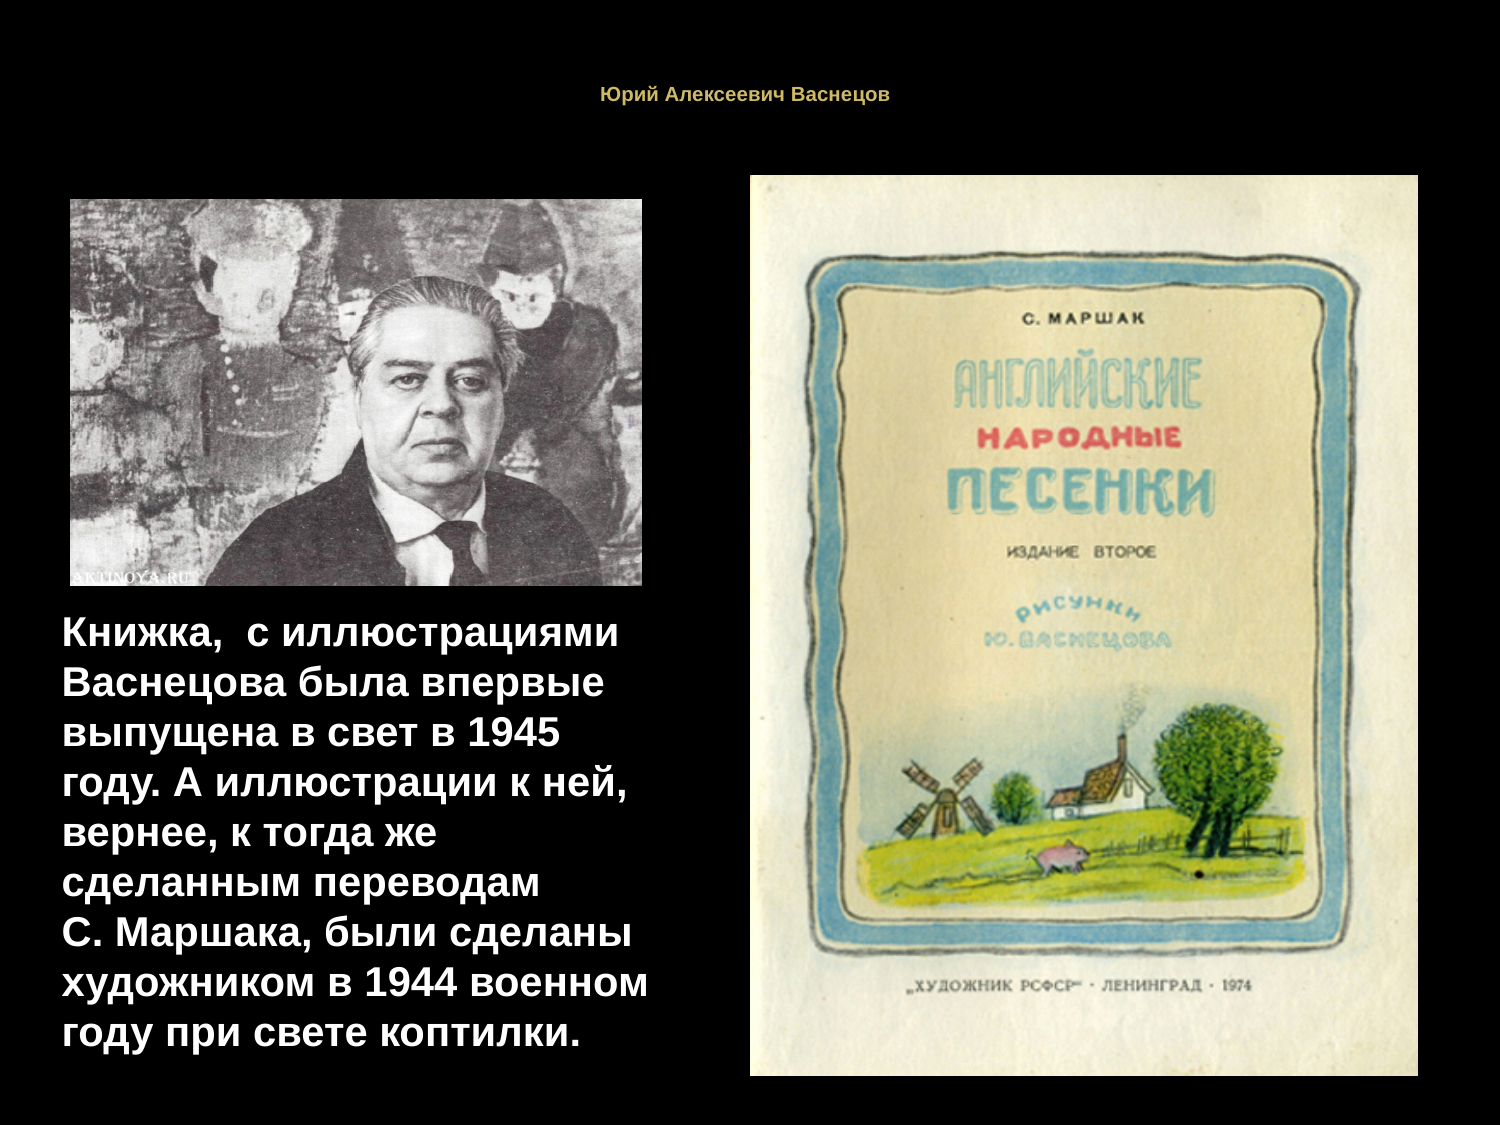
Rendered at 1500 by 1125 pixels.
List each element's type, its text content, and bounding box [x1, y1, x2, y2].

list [70, 198, 642, 587]
text_box Книжка, с иллюстрациями Васнецова была впервые выпущена в свет в 1945 году. А иллюстрации к ней, вернее, к тогда же сделанным переводам С. Маршака, были сделаны художником в 1944 военном году при свете коптилки. [46, 597, 680, 1063]
picture [749, 175, 1419, 1076]
title Юрий Алексеевич Васнецов [70, 23, 1421, 164]
